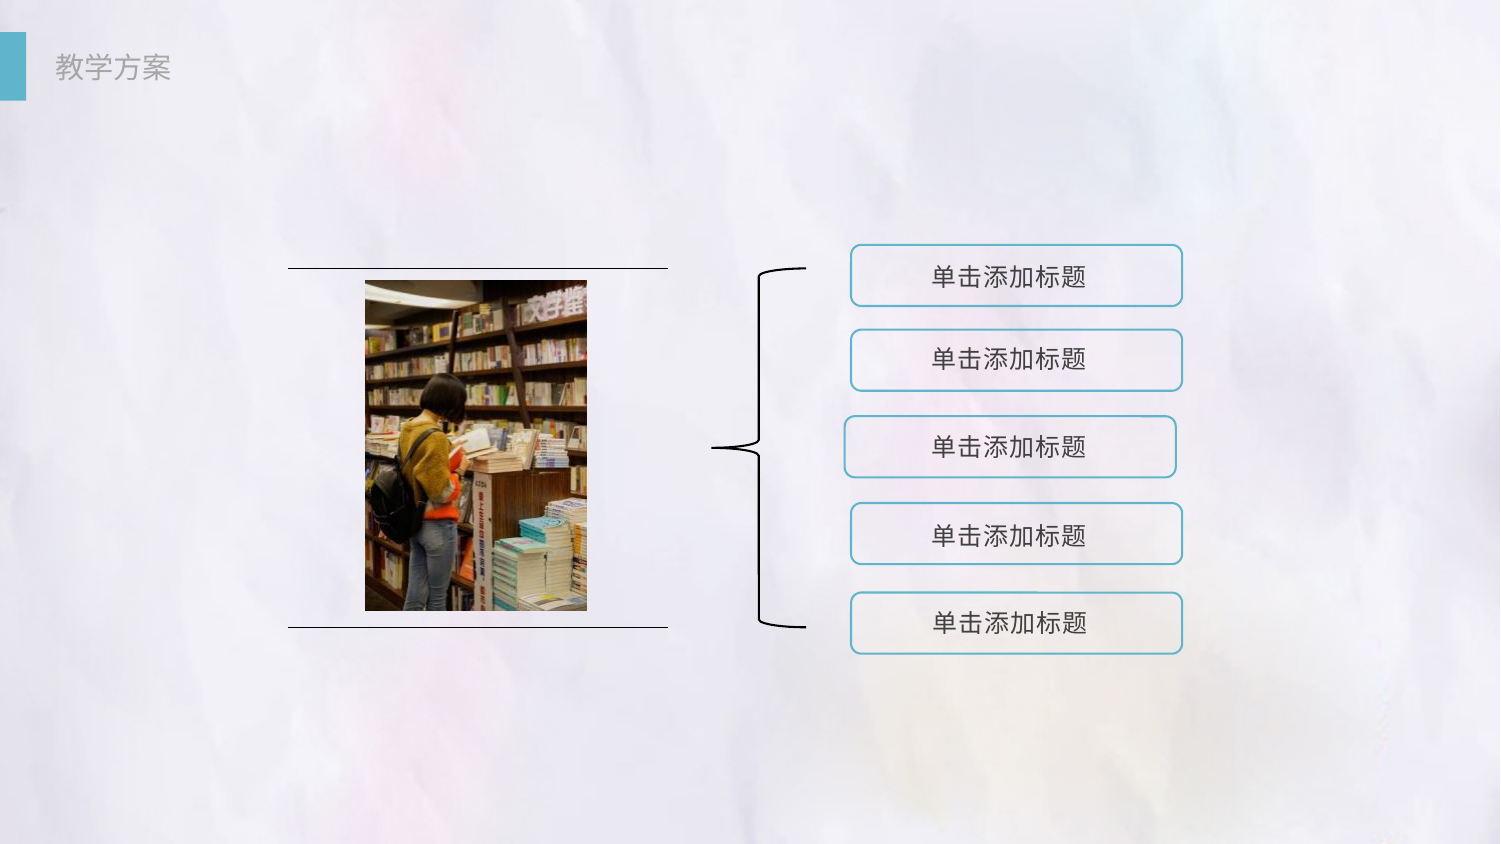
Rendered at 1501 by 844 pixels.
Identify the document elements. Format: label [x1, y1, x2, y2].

text_box [851, 592, 1183, 654]
text_box [851, 329, 1183, 391]
text_box [844, 416, 1176, 478]
picture [0, 0, 1500, 844]
text_box [711, 267, 807, 628]
text_box [851, 244, 1183, 306]
text_box [851, 503, 1183, 565]
